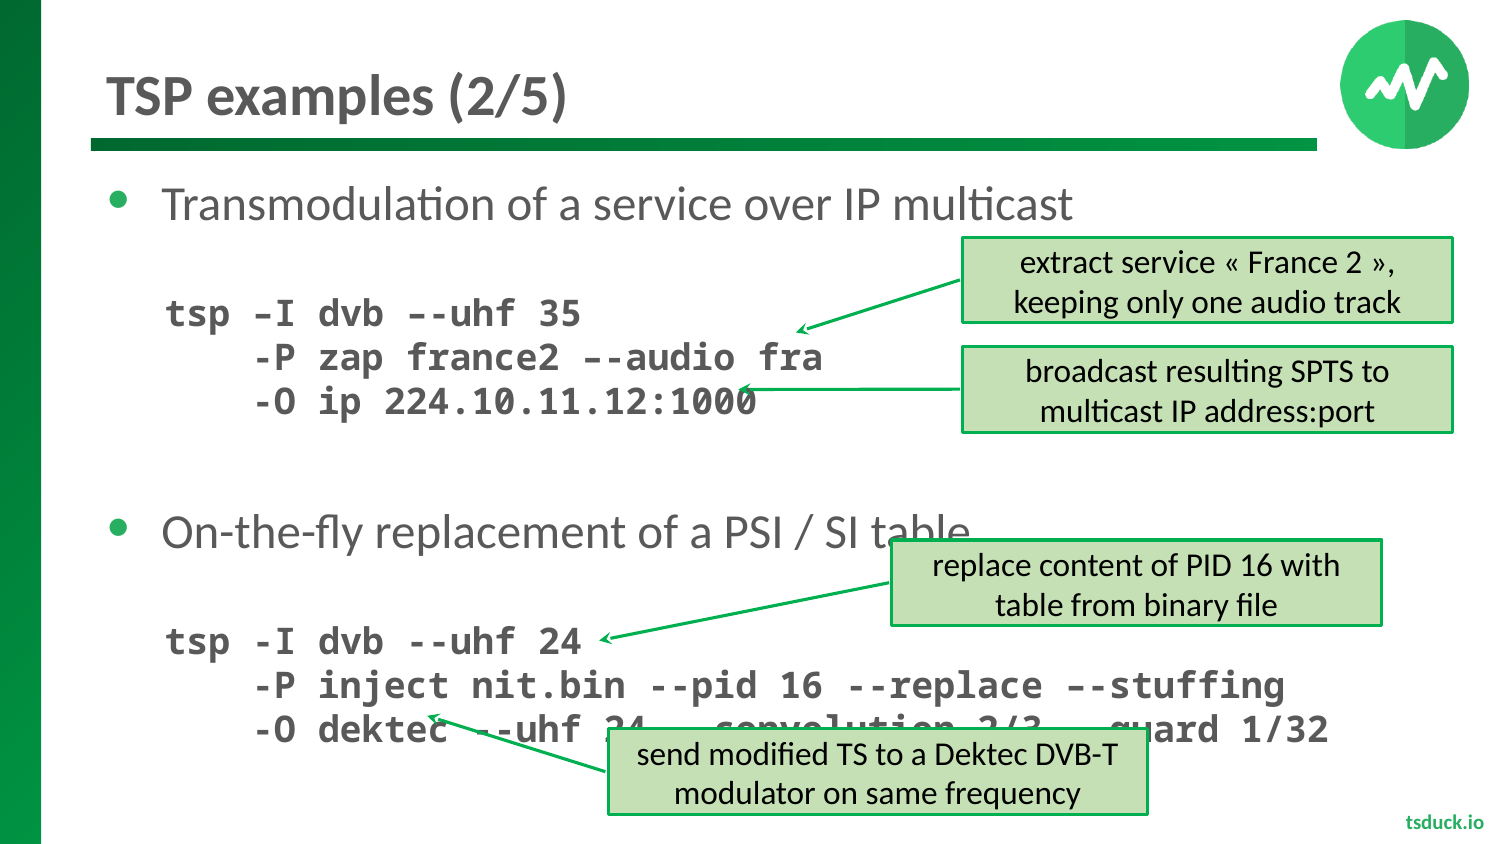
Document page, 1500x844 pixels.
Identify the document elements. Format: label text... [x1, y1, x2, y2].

text_box send modified TS to a Dektec DVB-T modulator on same frequency [427, 713, 1149, 817]
text_box extract service « France 2 », keeping only one audio track [795, 235, 1455, 335]
picture [1340, 20, 1469, 149]
text_box replace content of PID 16 with table from binary file [599, 538, 1384, 645]
title TSP examples (2/5) [91, 38, 1333, 146]
list Transmodulation of a service over IP multicast tsp –I dvb –-uhf 35 -P zap france2 –-audio fra -O ip 224.10.11.12:1000 On-the-fly replacement of a PSI / SI table tsp -I dvb --uhf 24 -P inject nit.bin --pid 16 --replace –-stuffing -O dektec --uhf 24 --convolution 2/3 --guard 1/32 [91, 164, 1454, 759]
text_box broadcast resulting SPTS to multicast IP address:port [750, 344, 1455, 434]
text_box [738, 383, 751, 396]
